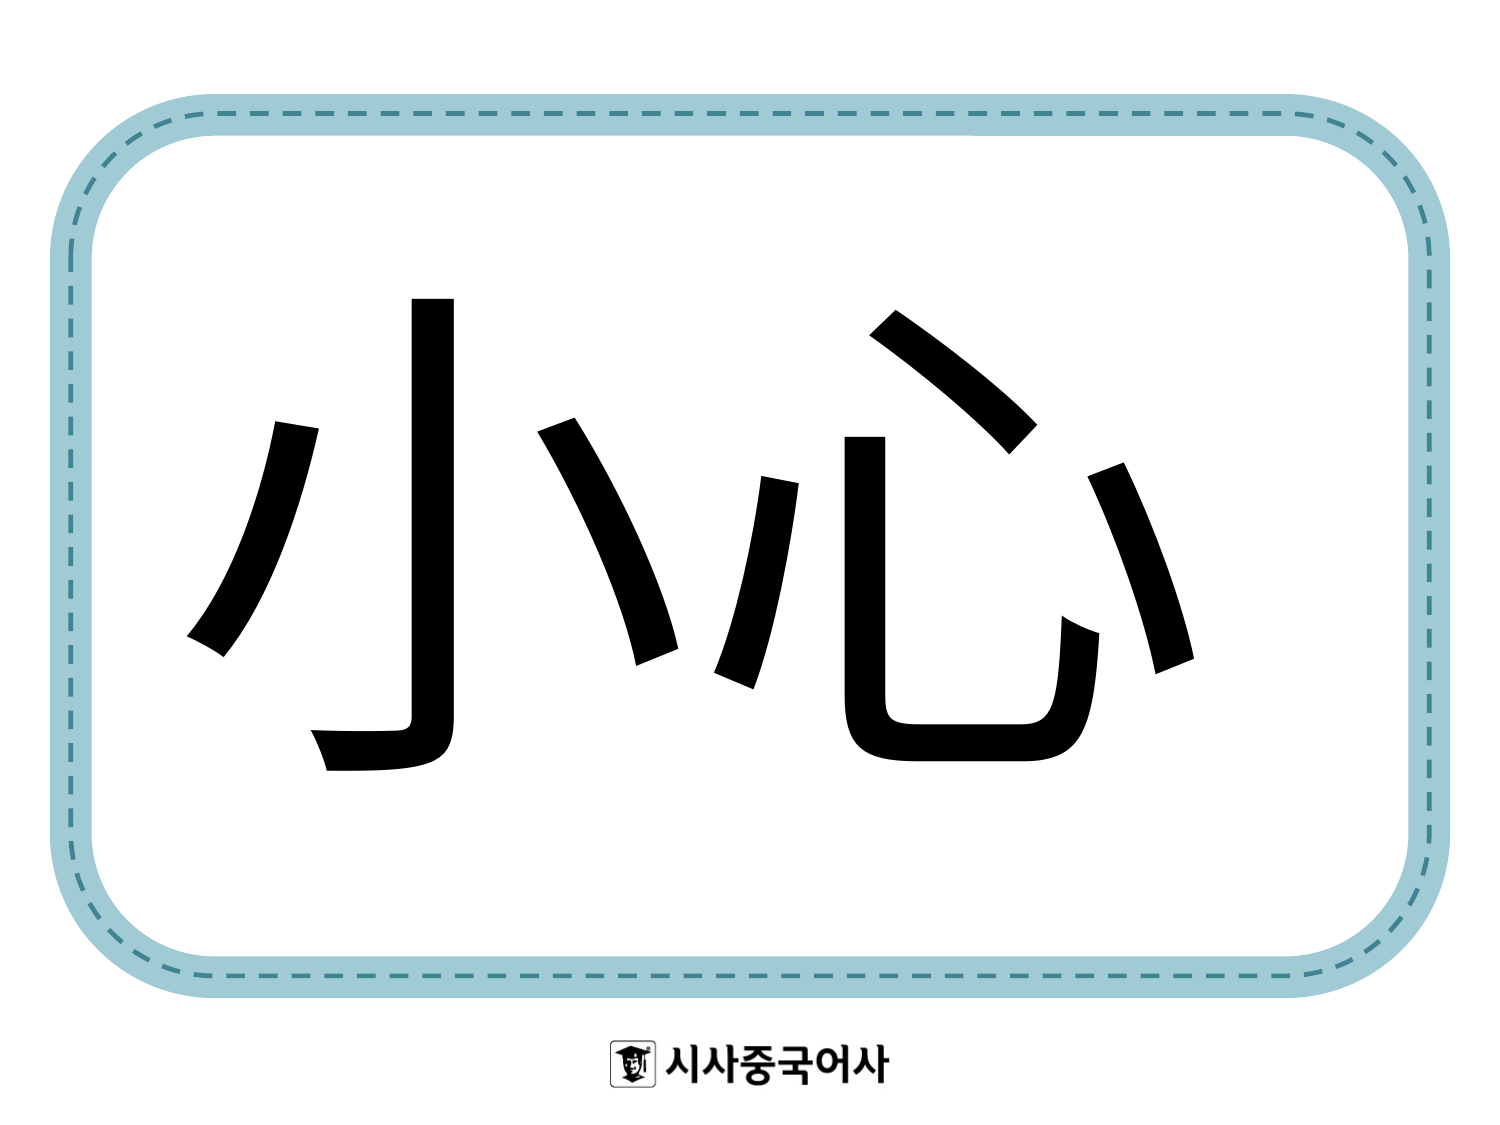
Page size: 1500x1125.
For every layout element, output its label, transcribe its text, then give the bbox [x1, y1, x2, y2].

picture [602, 1034, 898, 1094]
text_box 小心 [145, 189, 1354, 853]
